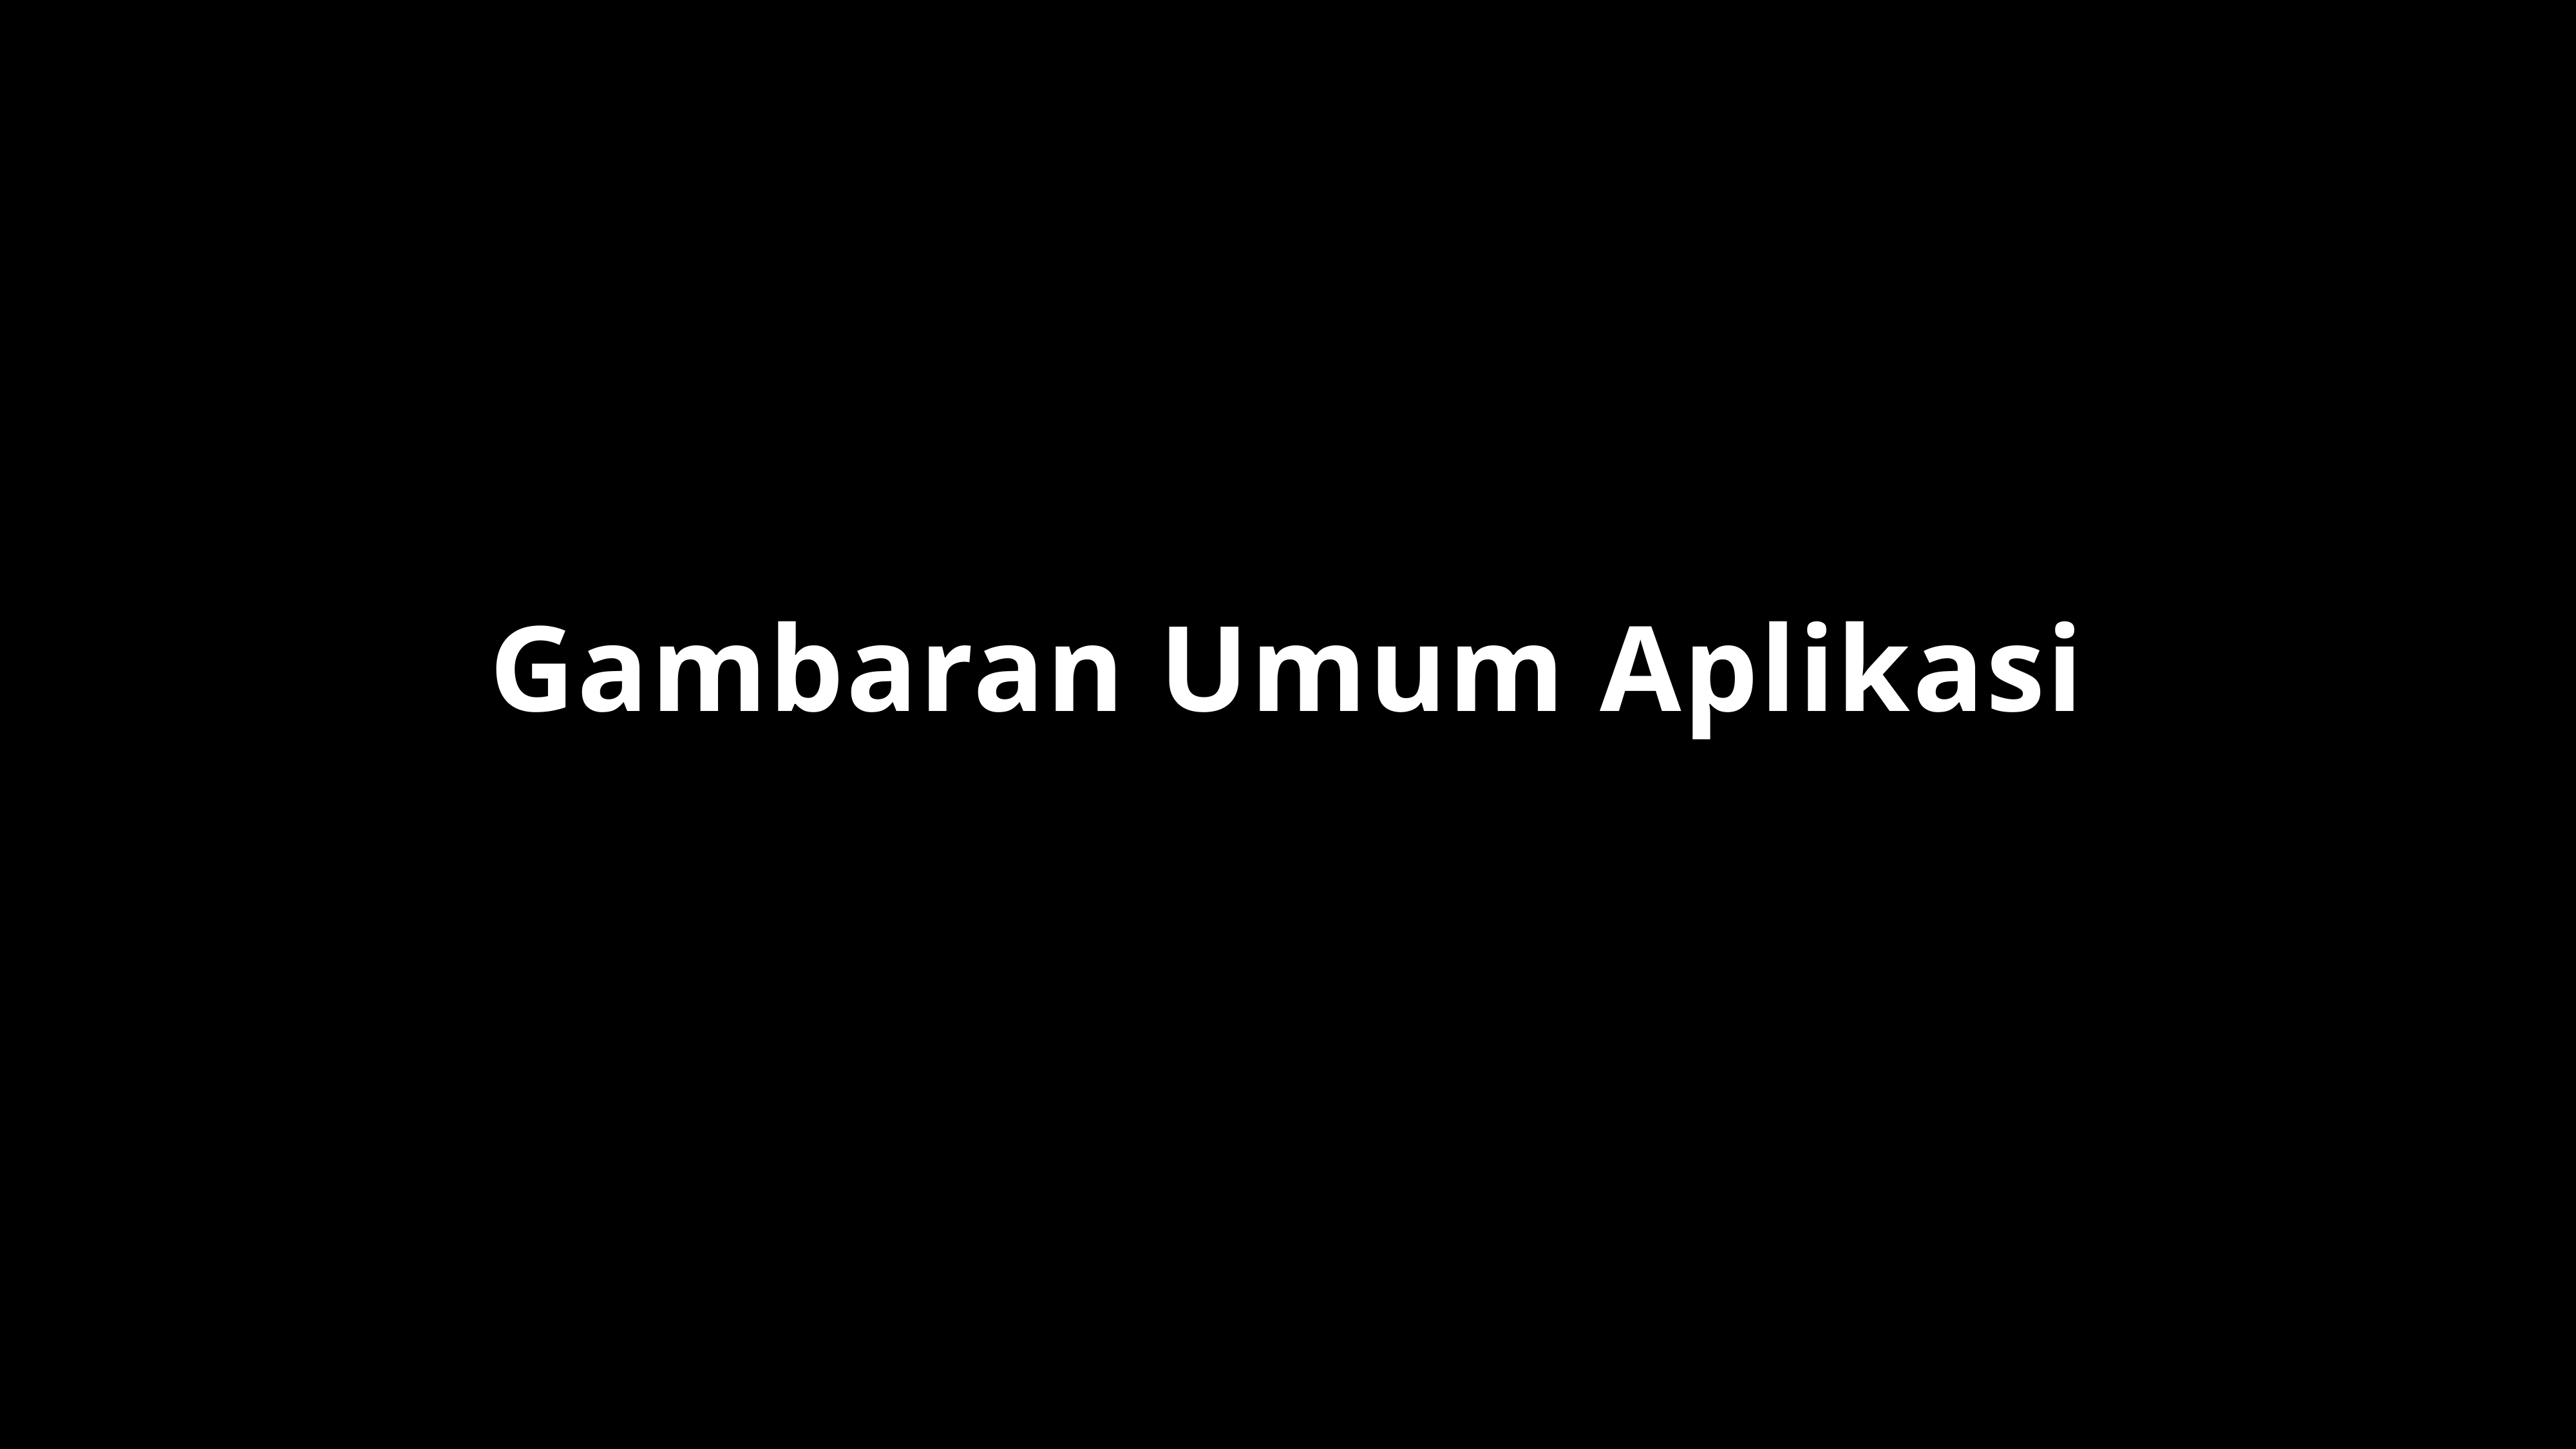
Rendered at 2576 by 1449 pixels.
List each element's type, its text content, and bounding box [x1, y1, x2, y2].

title Gambaran Umum Aplikasi [322, 237, 2254, 742]
